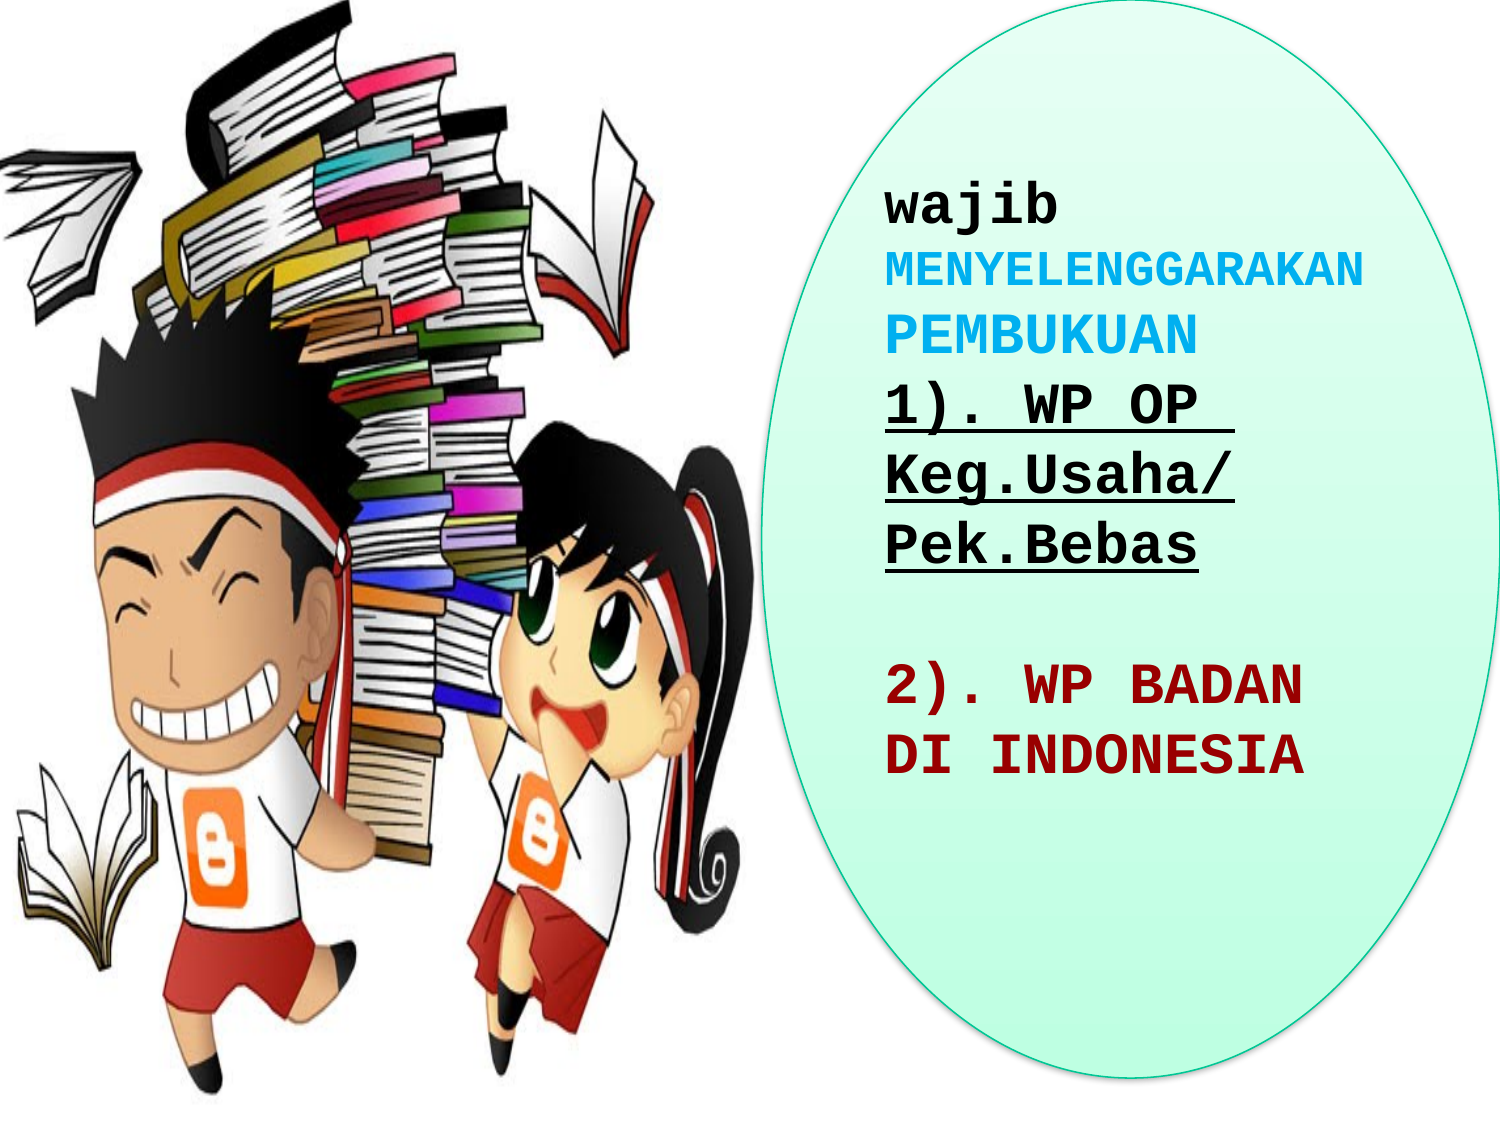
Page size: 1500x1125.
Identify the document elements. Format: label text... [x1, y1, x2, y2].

text_box wajib MENYELENGGARAKAN PEMBUKUAN 1). WP OP Keg.Usaha/Pek.Bebas 2). WP BADAN DI INDONESIA [777, 0, 1500, 1079]
picture [0, 0, 774, 1125]
